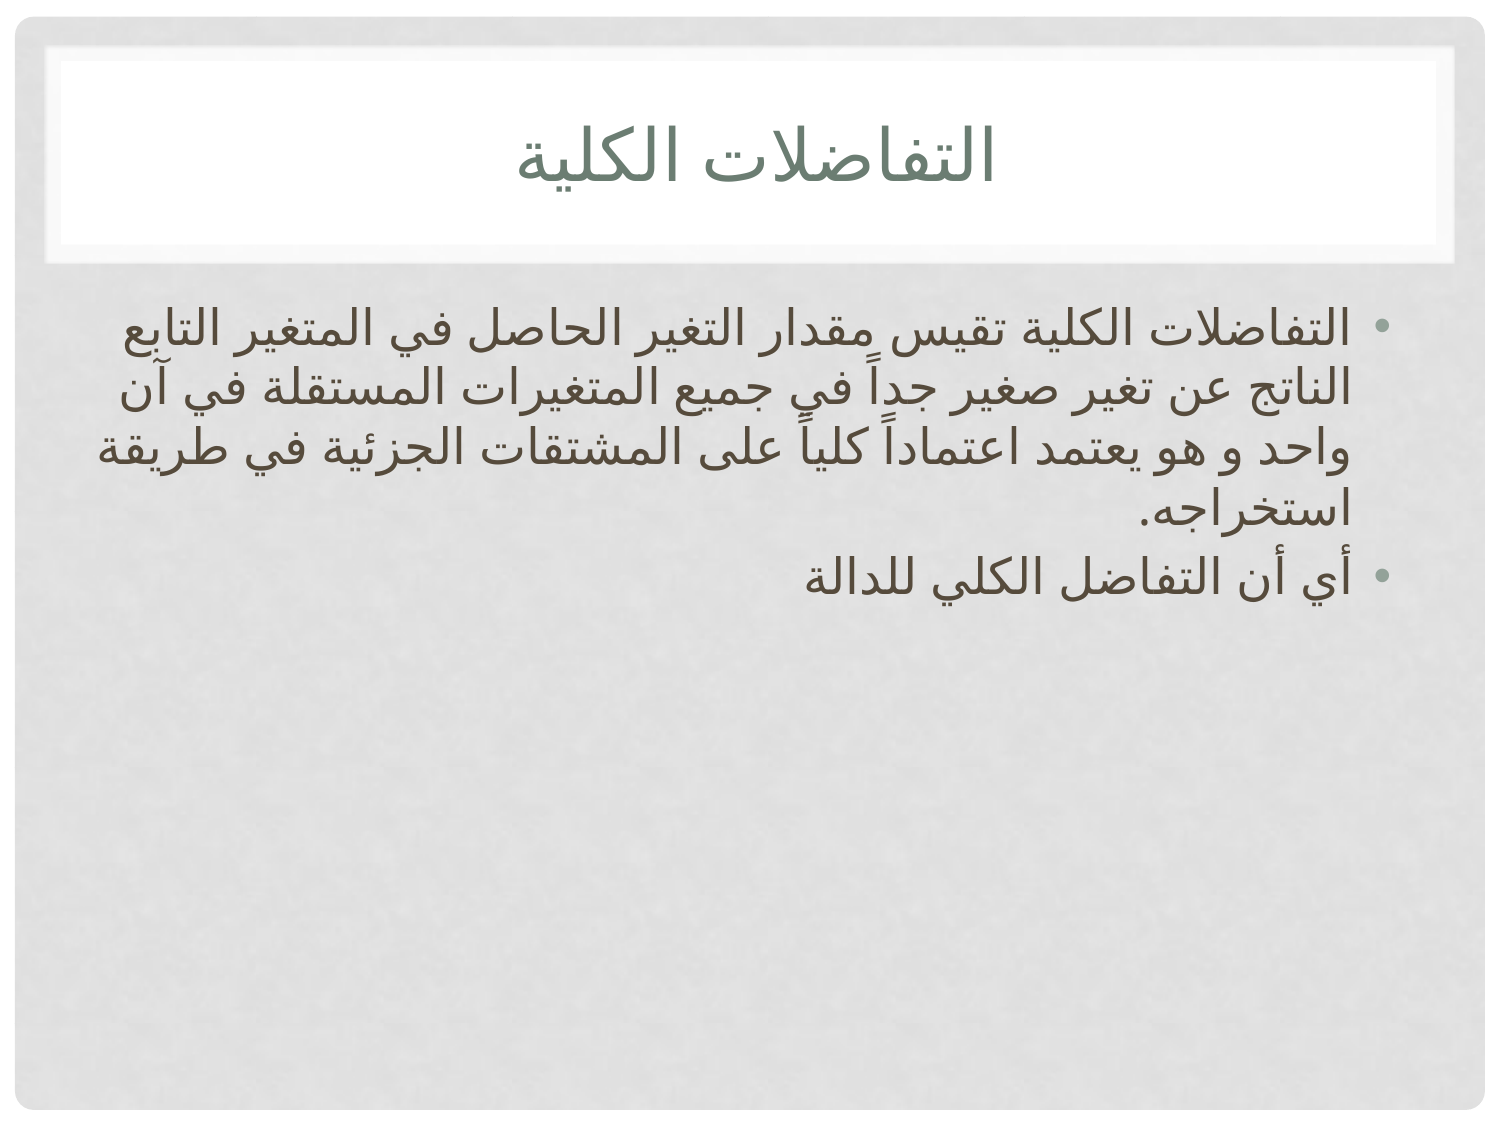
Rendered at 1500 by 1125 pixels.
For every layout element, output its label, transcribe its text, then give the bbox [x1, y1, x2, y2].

title التفاضلات الكلية [69, 66, 1425, 238]
